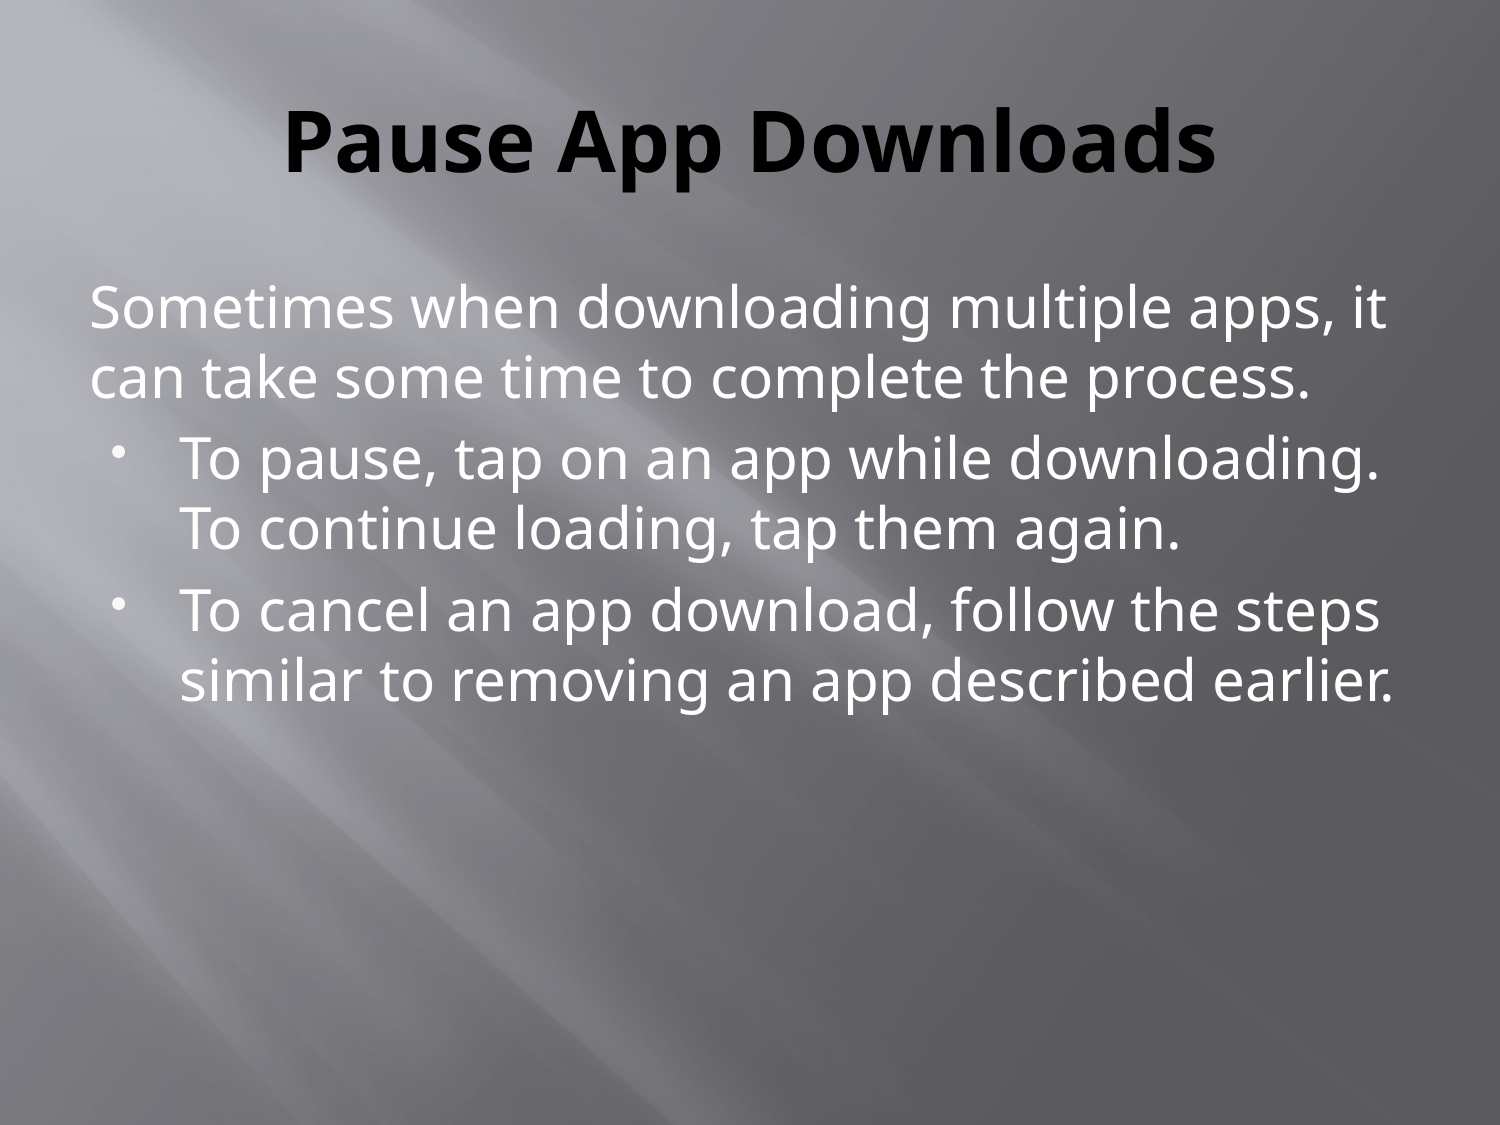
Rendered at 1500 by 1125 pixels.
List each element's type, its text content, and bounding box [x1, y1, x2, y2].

title Pause App Downloads [75, 45, 1425, 233]
list Sometimes when downloading multiple apps, it can take some time to complete the process. To pause, tap on an app while downloading. To continue loading, tap them again. To cancel an app download, follow the steps similar to removing an app described earlier. [75, 262, 1425, 1035]
